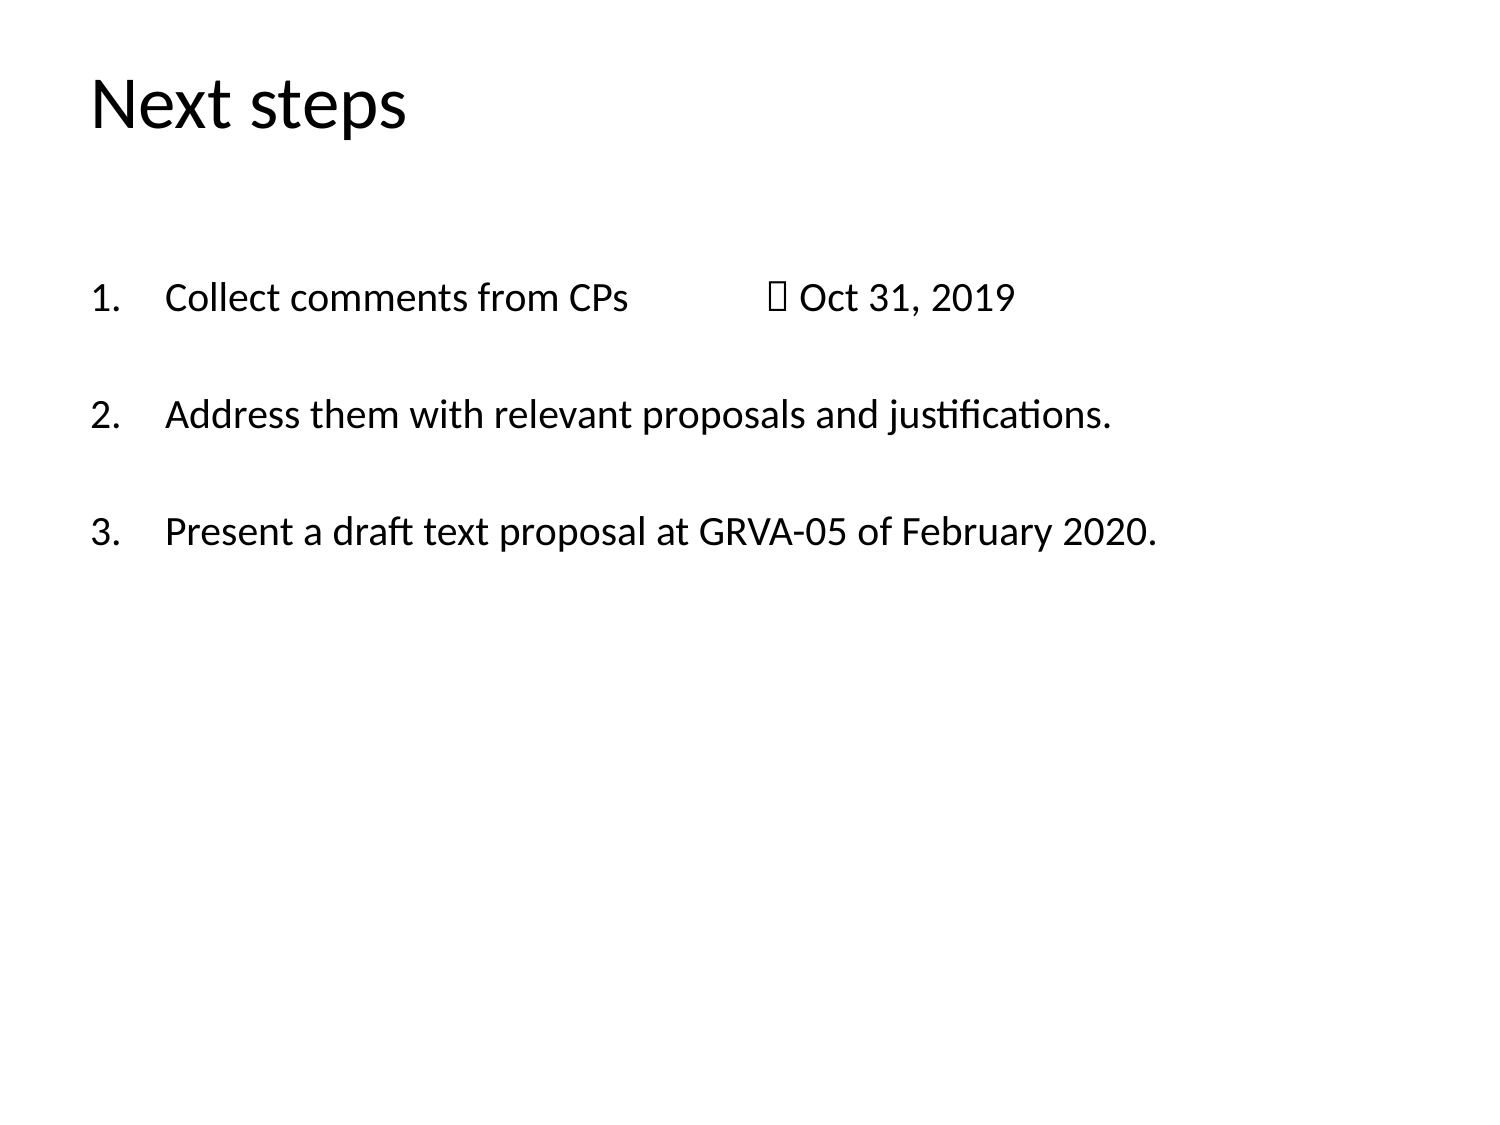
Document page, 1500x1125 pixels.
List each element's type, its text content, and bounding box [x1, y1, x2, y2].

list Collect comments from CPs  Oct 31, 2019 Address them with relevant proposals and justifications. Present a draft text proposal at GRVA-05 of February 2020. [75, 262, 1425, 1005]
title Next steps [75, 4, 1425, 192]
